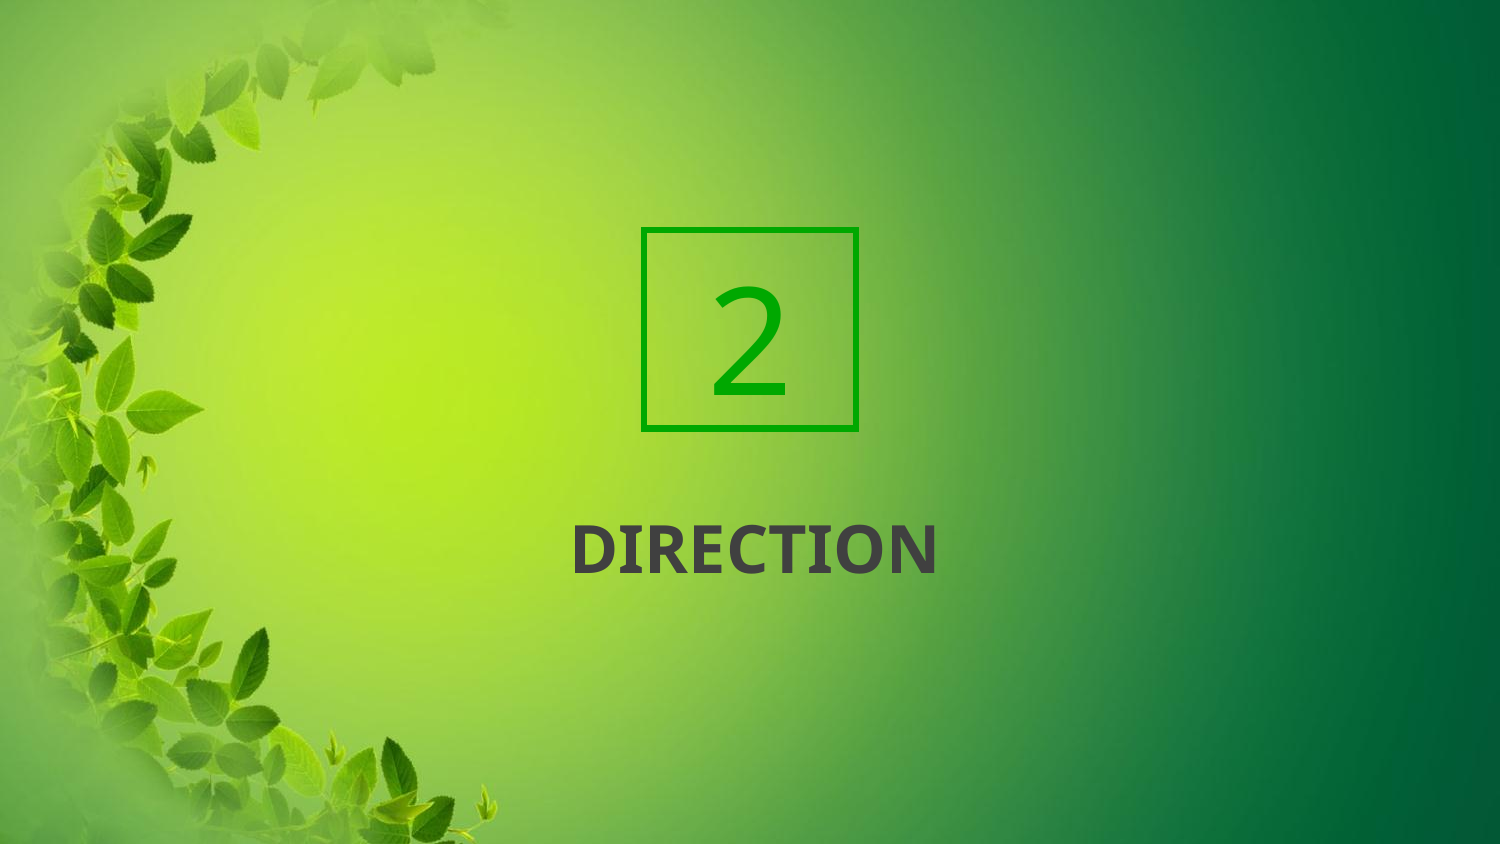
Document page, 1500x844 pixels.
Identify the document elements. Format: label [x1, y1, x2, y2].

text_box [643, 229, 857, 434]
picture [0, 0, 1500, 844]
